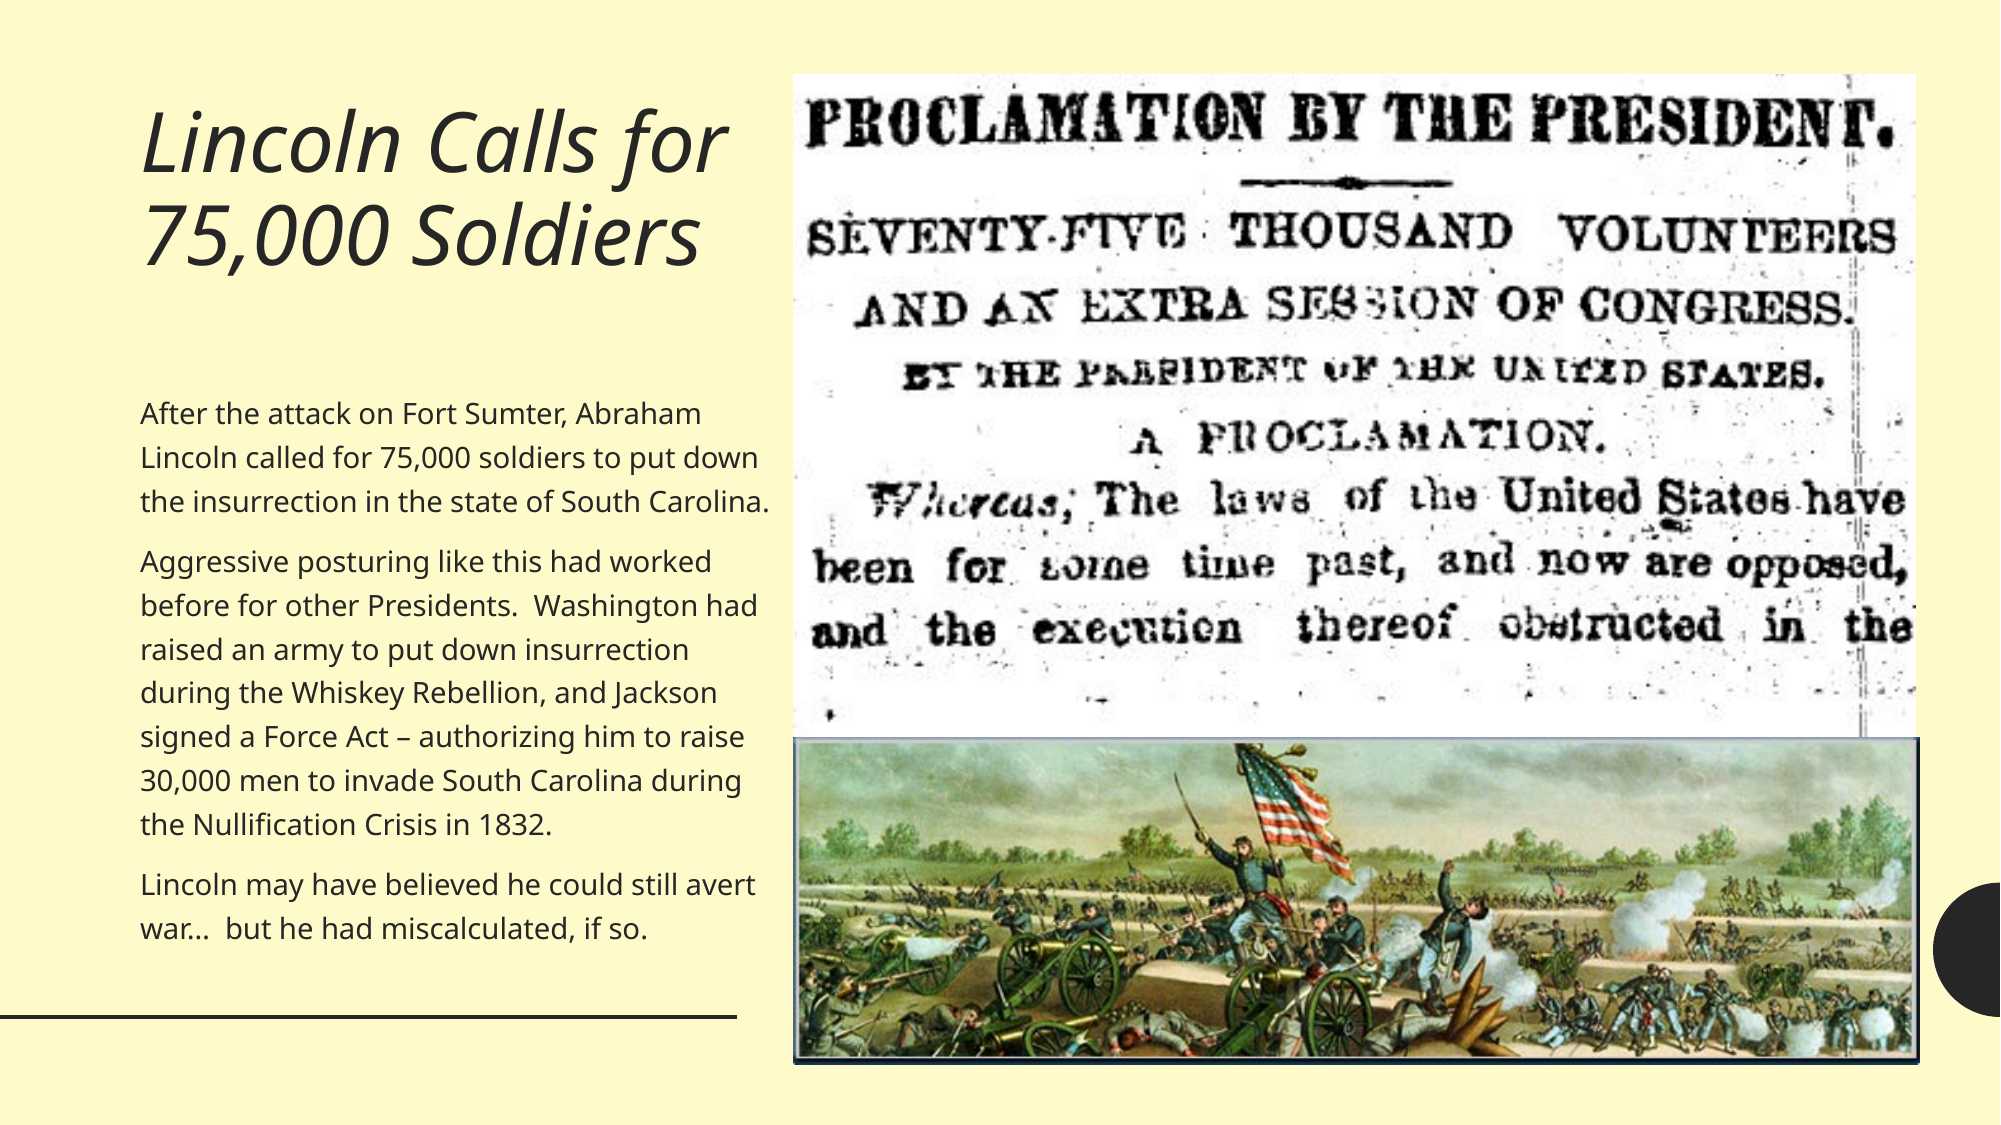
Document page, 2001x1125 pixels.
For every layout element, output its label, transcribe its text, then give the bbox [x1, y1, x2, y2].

picture [793, 737, 1920, 1065]
list After the attack on Fort Sumter, Abraham Lincoln called for 75,000 soldiers to put down the insurrection in the state of South Carolina. Aggressive posturing like this had worked before for other Presidents. Washington had raised an army to put down insurrection during the Whiskey Rebellion, and Jackson signed a Force Act – authorizing him to raise 30,000 men to invade South Carolina during the Nullification Crisis in 1832. Lincoln may have believed he could still avert war… but he had miscalculated, if so. [125, 379, 793, 962]
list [793, 74, 1916, 737]
title Lincoln Calls for 75,000 Soldiers [125, 91, 755, 379]
